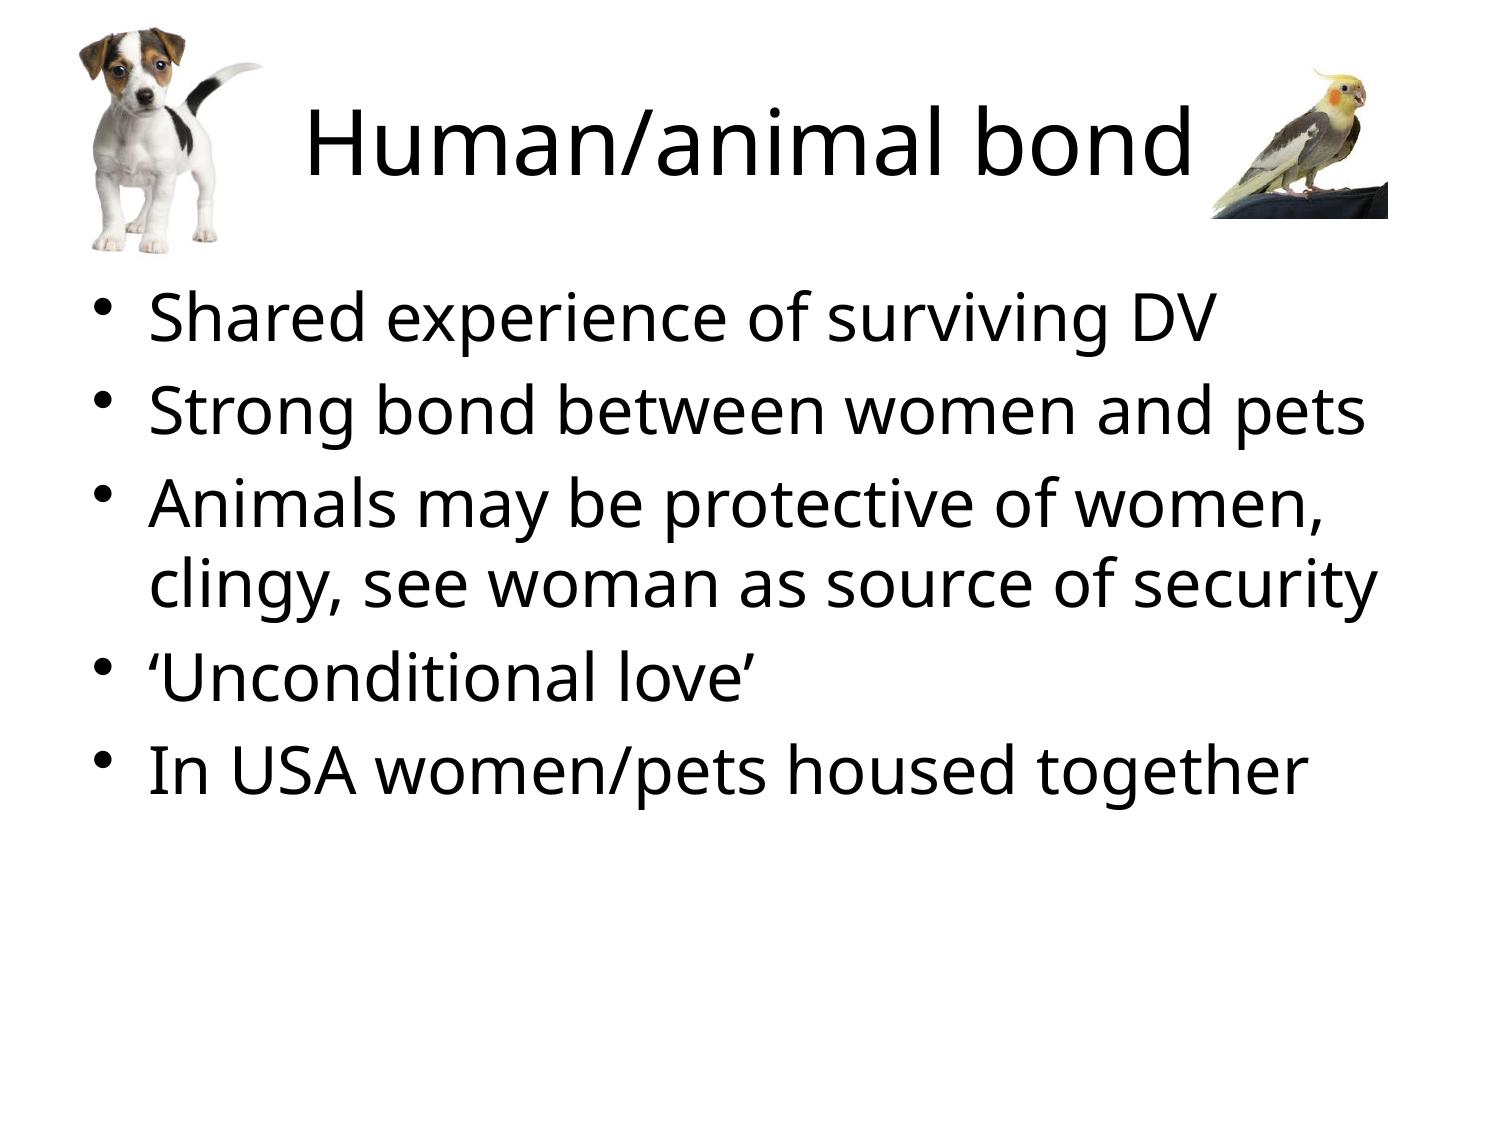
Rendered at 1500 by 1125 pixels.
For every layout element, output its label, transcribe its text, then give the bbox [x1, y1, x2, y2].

title Human/animal bond [291, 45, 1425, 233]
picture [40, 0, 286, 268]
picture [1210, 42, 1389, 220]
list Shared experience of surviving DV Strong bond between women and pets Animals may be protective of women, clingy, see woman as source of security ‘Unconditional love’ In USA women/pets housed together [76, 267, 1427, 1010]
